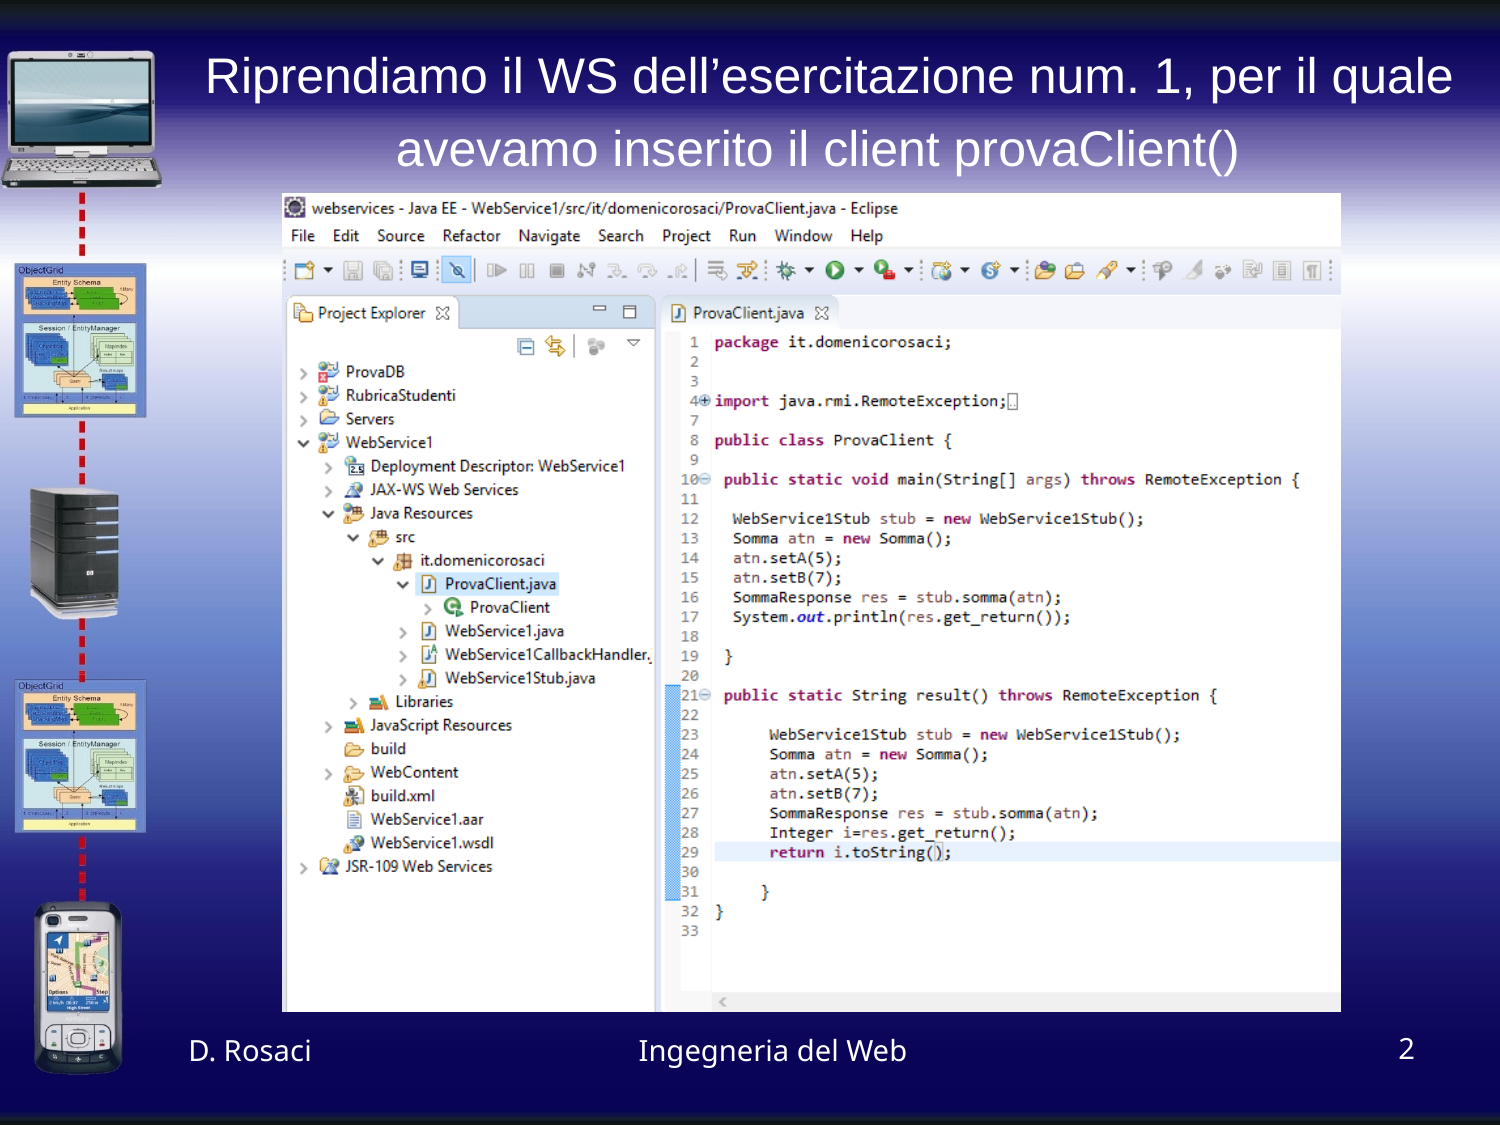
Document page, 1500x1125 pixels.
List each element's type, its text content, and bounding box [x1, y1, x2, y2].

footer Ingegneria del Web [512, 1024, 1034, 1103]
slide_number D. Rosaci [74, 1024, 426, 1103]
title Riprendiamo il WS dell’esercitazione num. 1, per il quale avevamo inserito il client provaClient() [159, 0, 1500, 173]
picture [0, 0, 1500, 1125]
